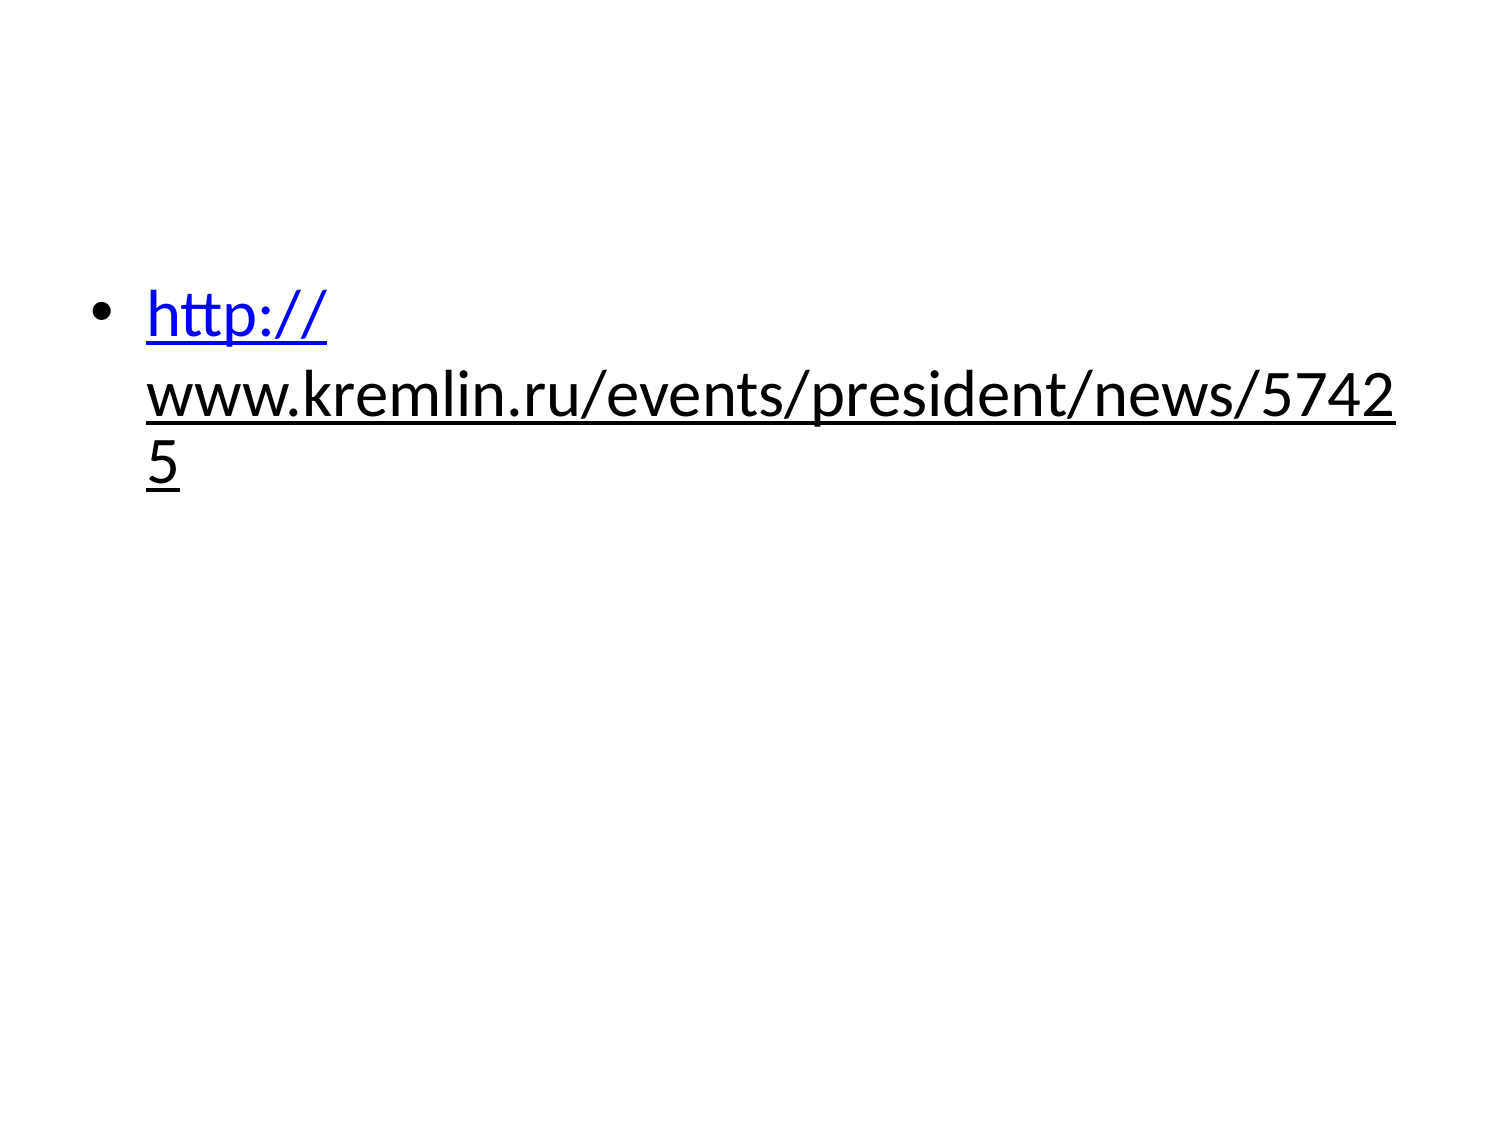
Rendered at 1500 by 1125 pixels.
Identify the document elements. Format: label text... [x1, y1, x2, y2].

list http://www.kremlin.ru/events/president/news/57425 [75, 262, 1425, 1005]
